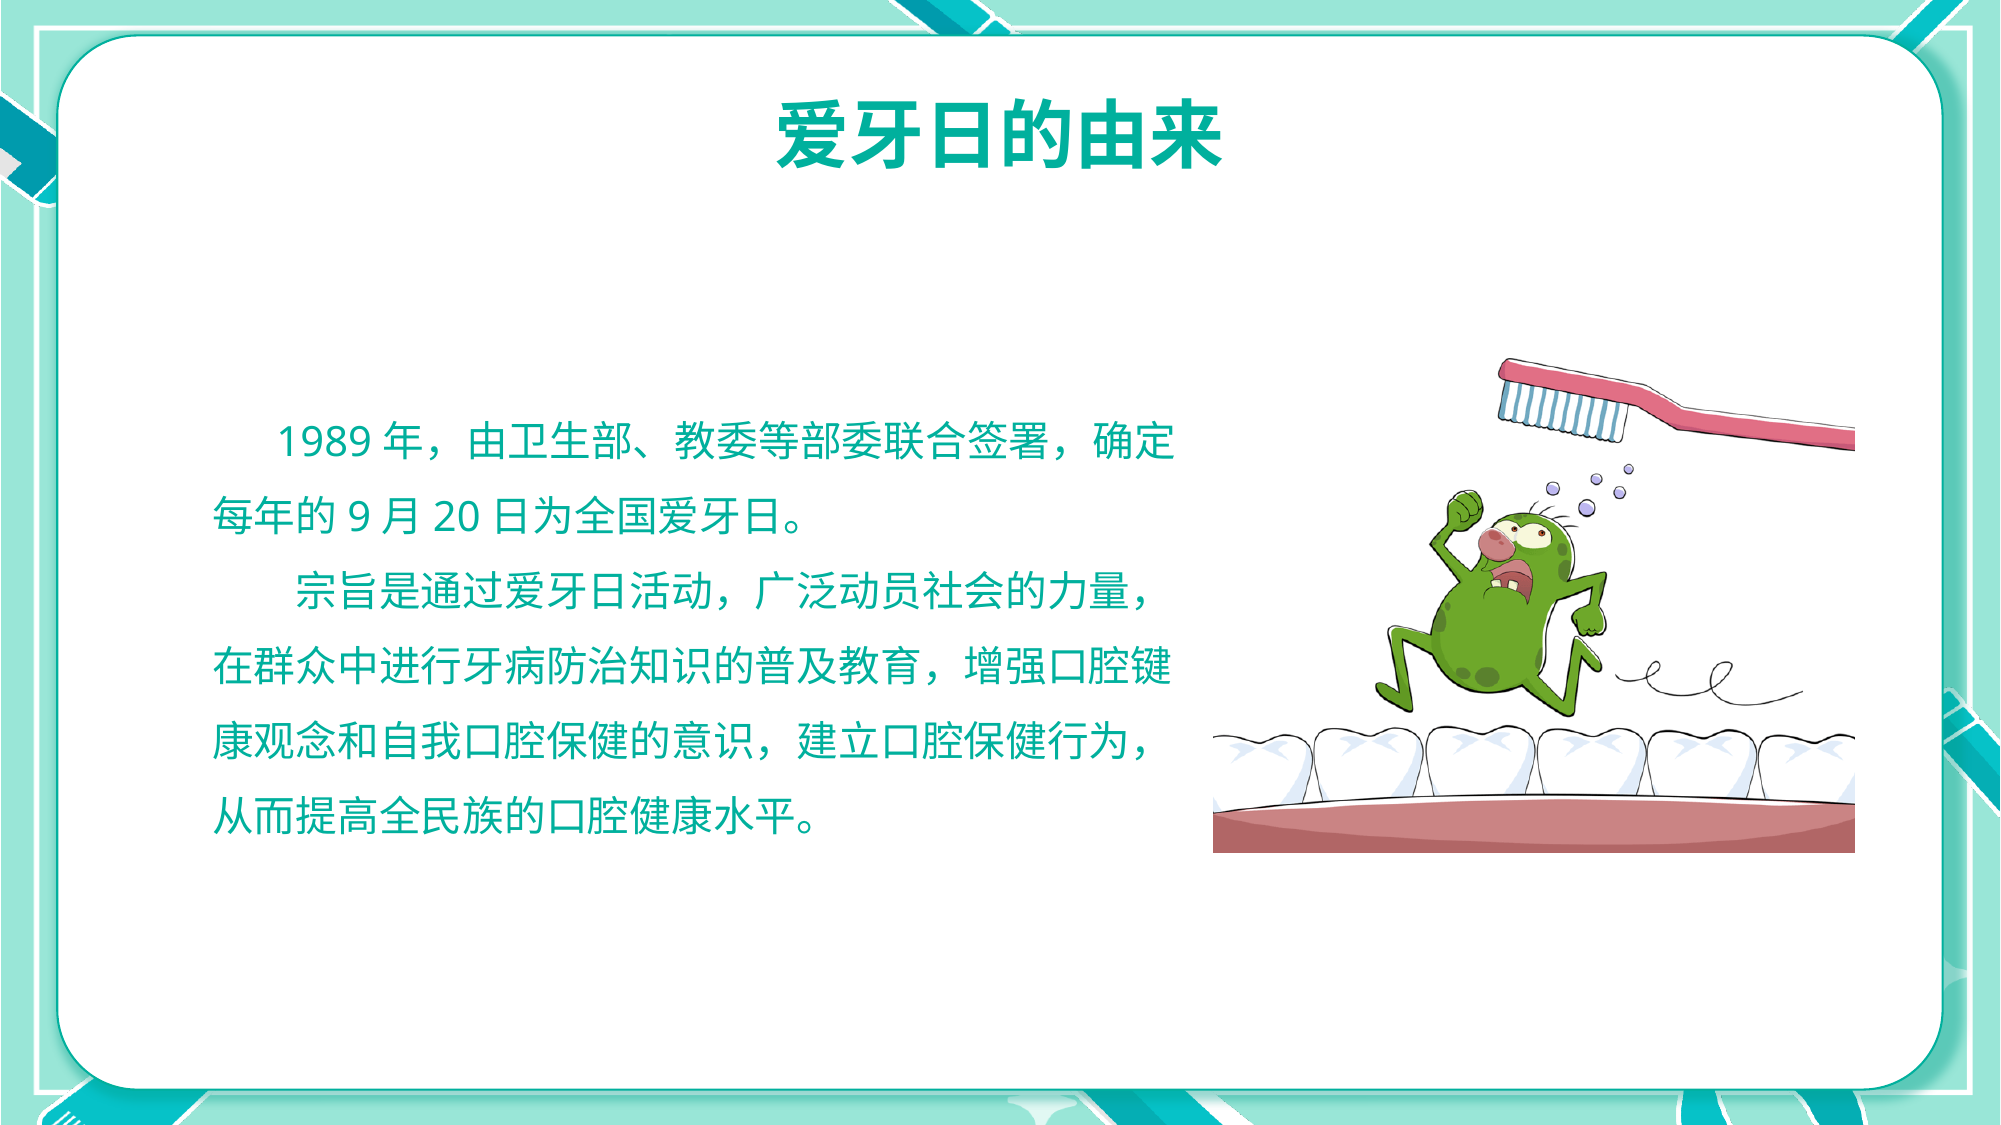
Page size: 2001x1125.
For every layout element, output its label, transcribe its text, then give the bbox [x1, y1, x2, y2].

text_box 爱牙日的由来 [679, 80, 1321, 185]
picture [0, 0, 2001, 1125]
text_box 1989年，由卫生部、教委等部委联合签署，确定每年的9月20日为全国爱牙日。 宗旨是通过爱牙日活动，广泛动员社会的力量，在群众中进行牙病防治知识的普及教育，增强口腔键康观念和自我口腔保健的意识，建立口腔保健行为，从而提高全民族的口腔健康水平。 [197, 382, 1197, 923]
